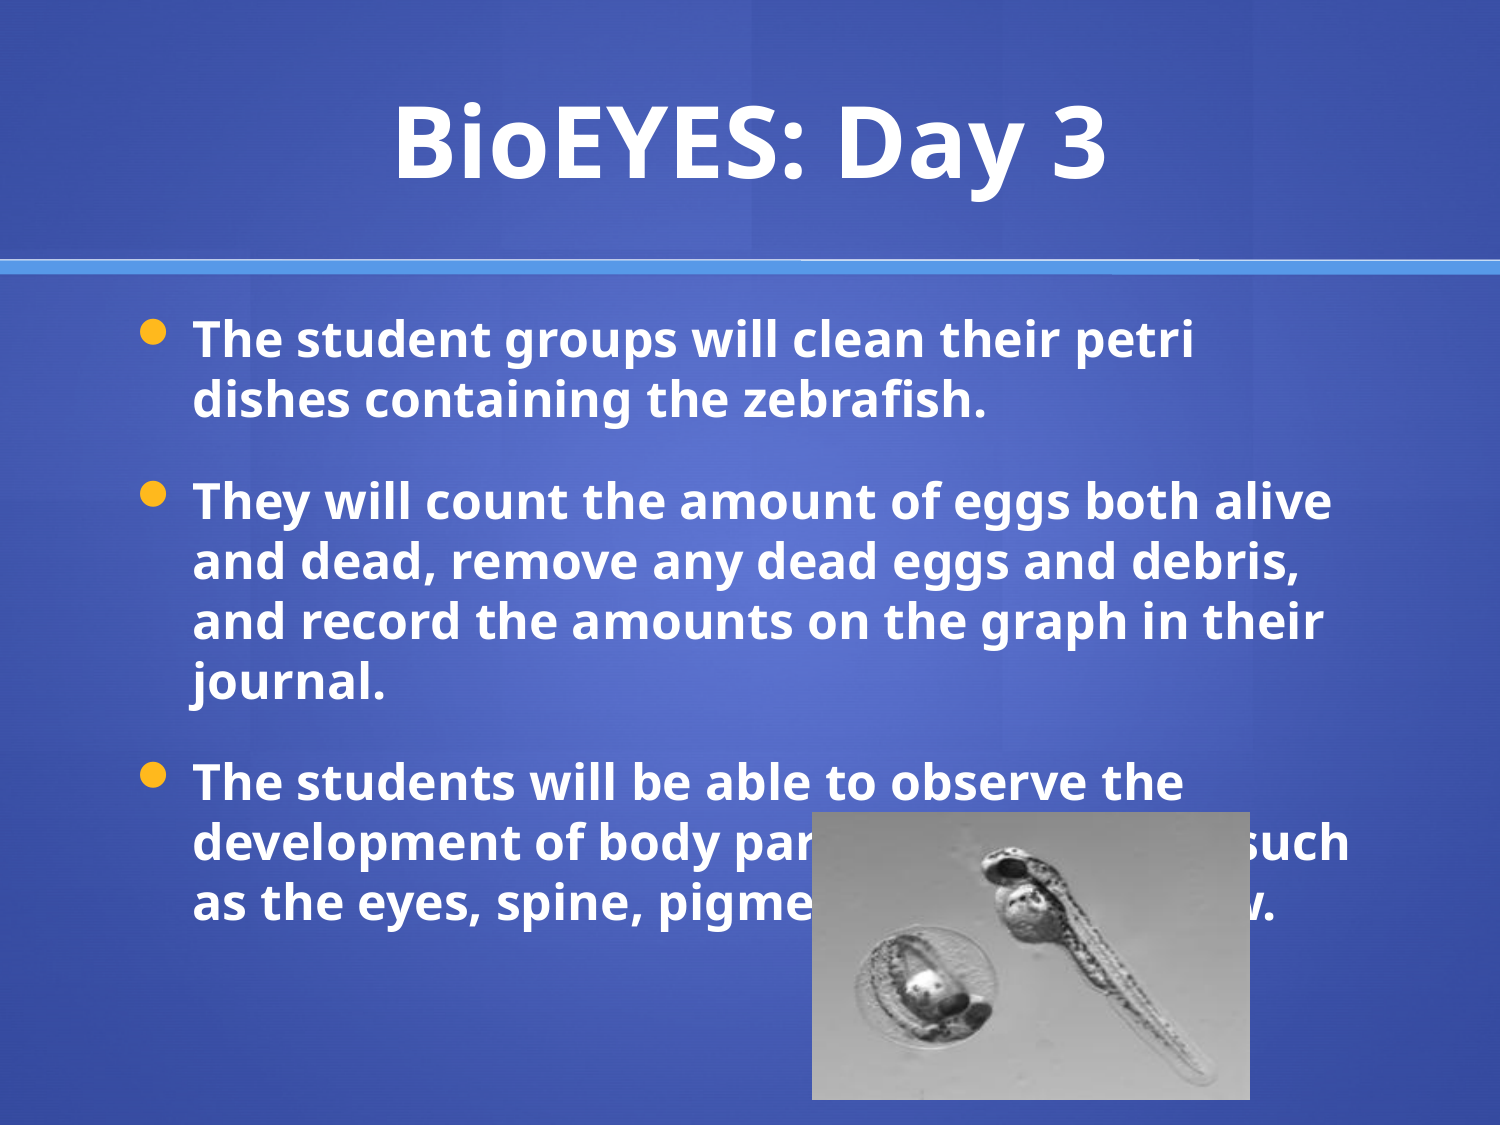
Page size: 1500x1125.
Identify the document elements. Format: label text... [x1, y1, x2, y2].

list The student groups will clean their petri dishes containing the zebrafish. They will count the amount of eggs both alive and dead, remove any dead eggs and debris, and record the amounts on the graph in their journal. The students will be able to observe the development of body parts and functions such as the eyes, spine, pigment, and blood flow. [121, 299, 1379, 991]
title BioEYES: Day 3 [75, 45, 1425, 233]
picture [811, 811, 1251, 1101]
